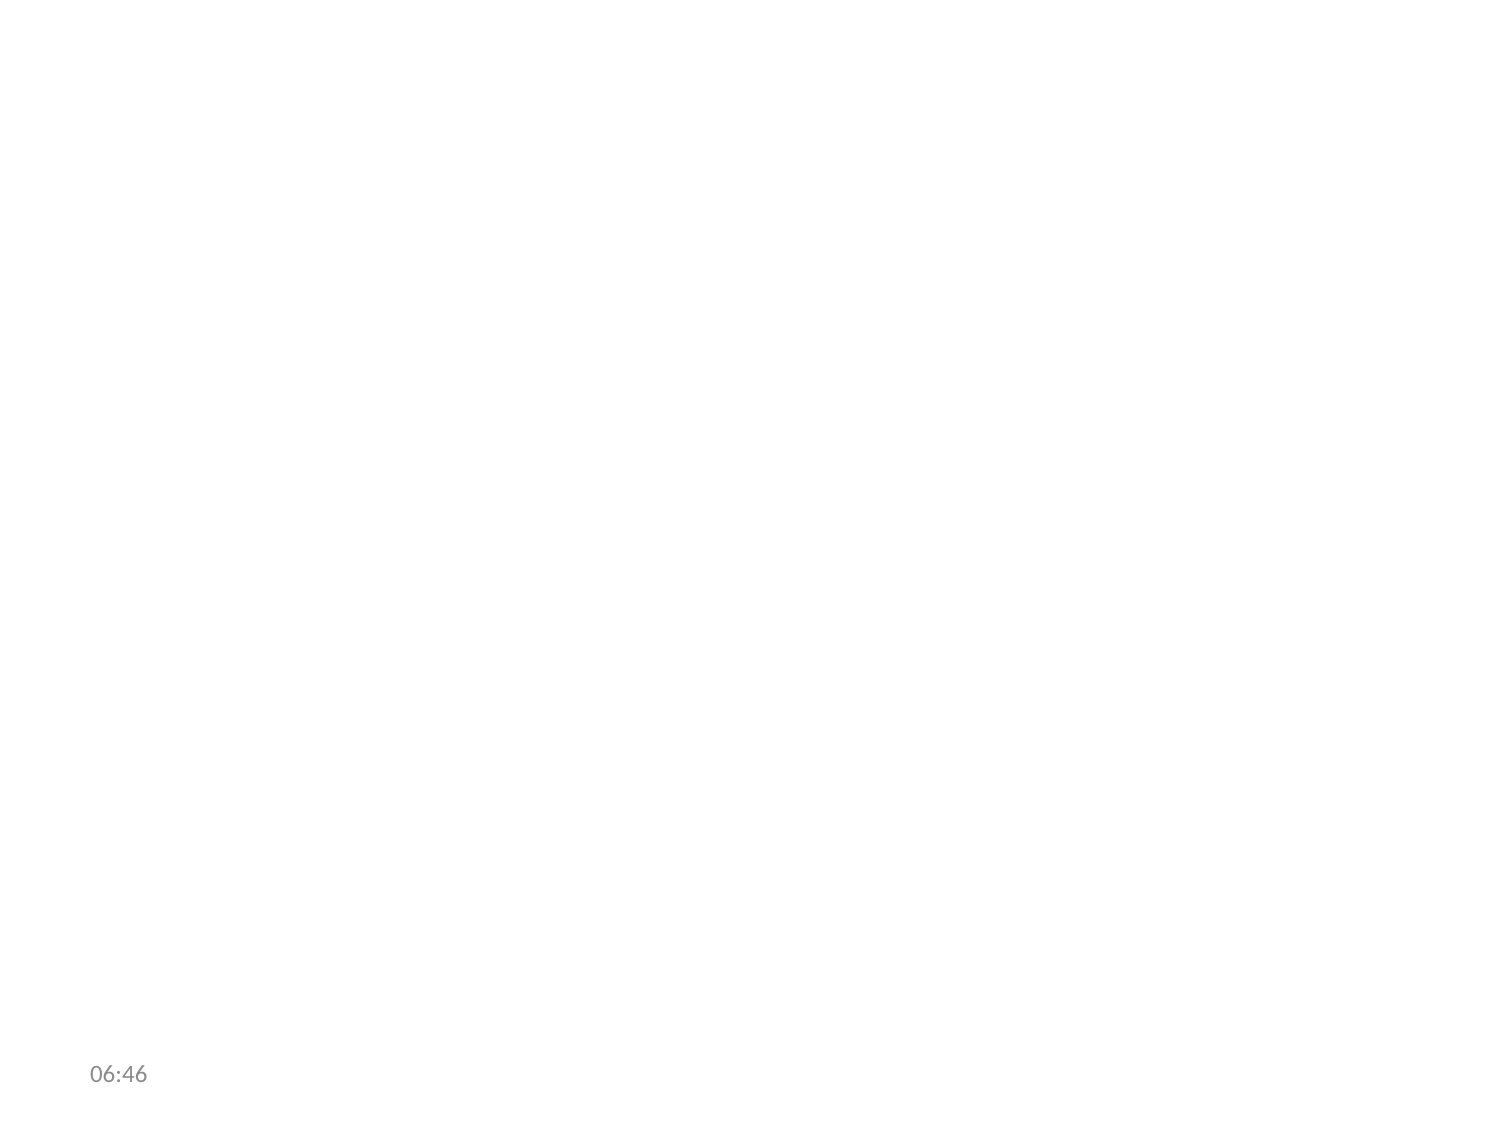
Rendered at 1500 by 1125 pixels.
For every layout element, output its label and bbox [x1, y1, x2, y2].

slide_number [75, 1042, 425, 1103]
